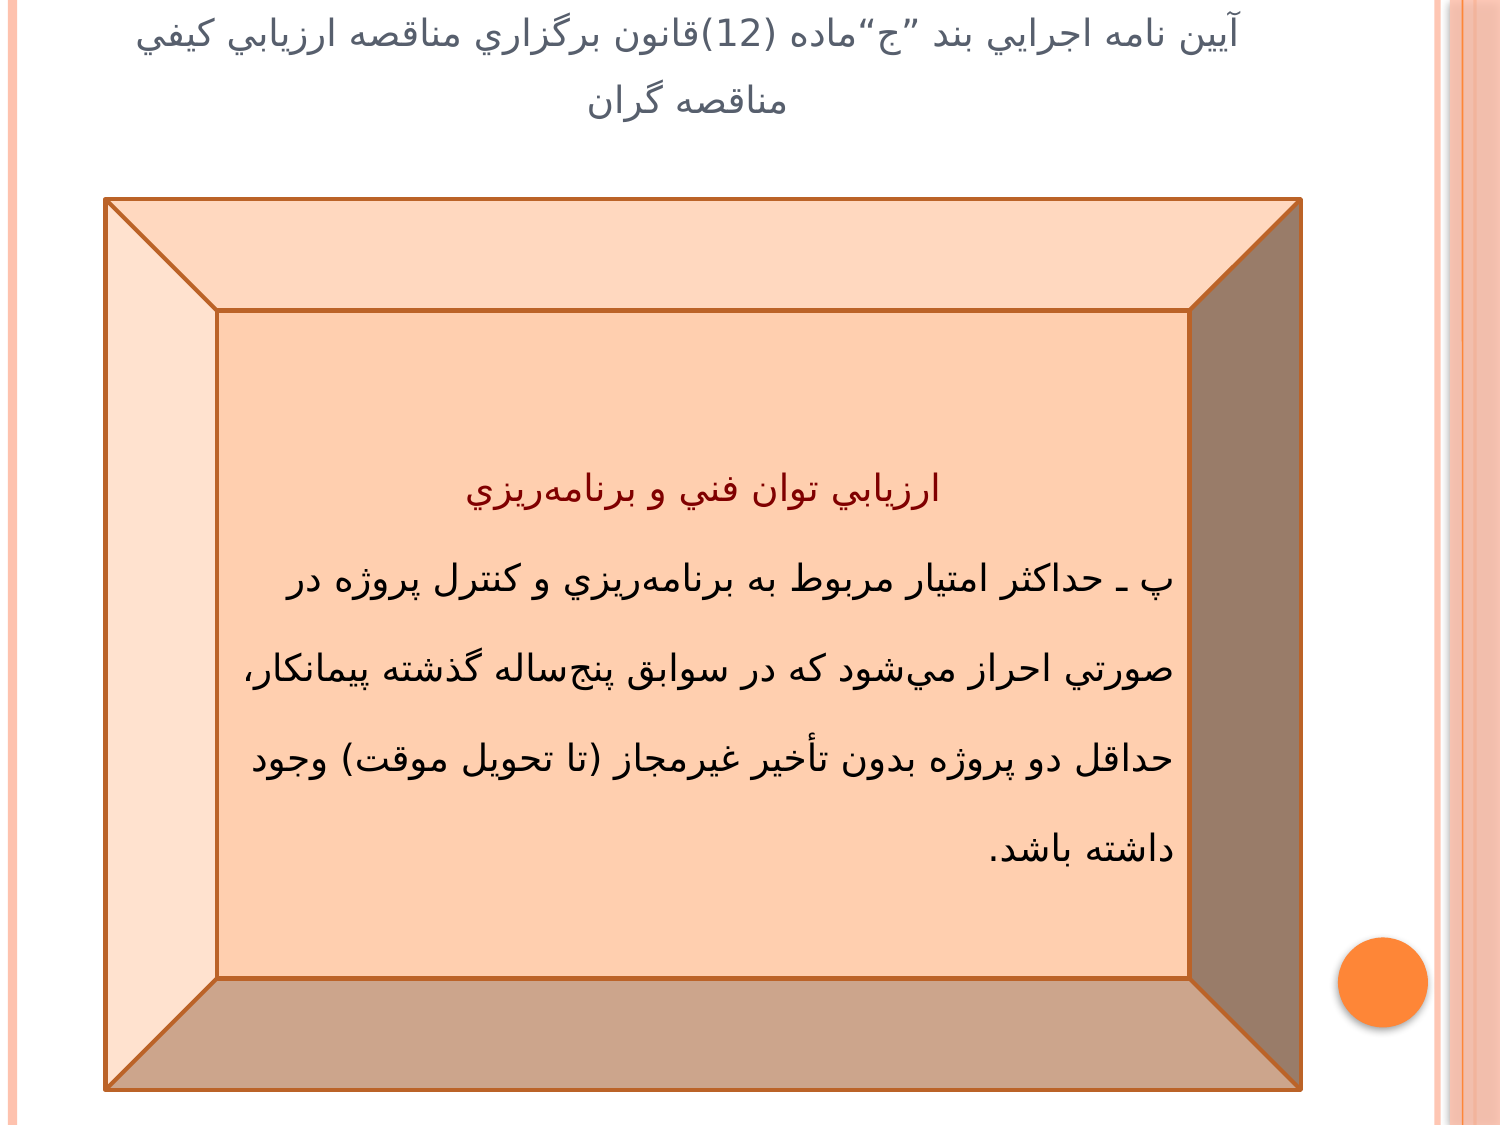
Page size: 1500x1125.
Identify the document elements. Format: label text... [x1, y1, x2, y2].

text_box ارزيابي توان فني و برنامه‌ريزي پ ـ حداكثر امتيار مربوط به برنامه‌ريزي و كنترل پروژه در صورتي احراز مي‌شود كه در سوابق پنج‌ساله گذشته پيمانكار، حداقل دو پروژه بدون تأخير غيرمجاز (تا تحويل موقت) وجود داشته باشد. [103, 197, 1303, 1092]
table_cell 2 [112, 201, 1295, 308]
text_box آيين نامه اجرايي بند ”ج“ماده (12)قانون برگزاري مناقصه ارزيابي كيفي مناقصه گران [75, 45, 1300, 129]
